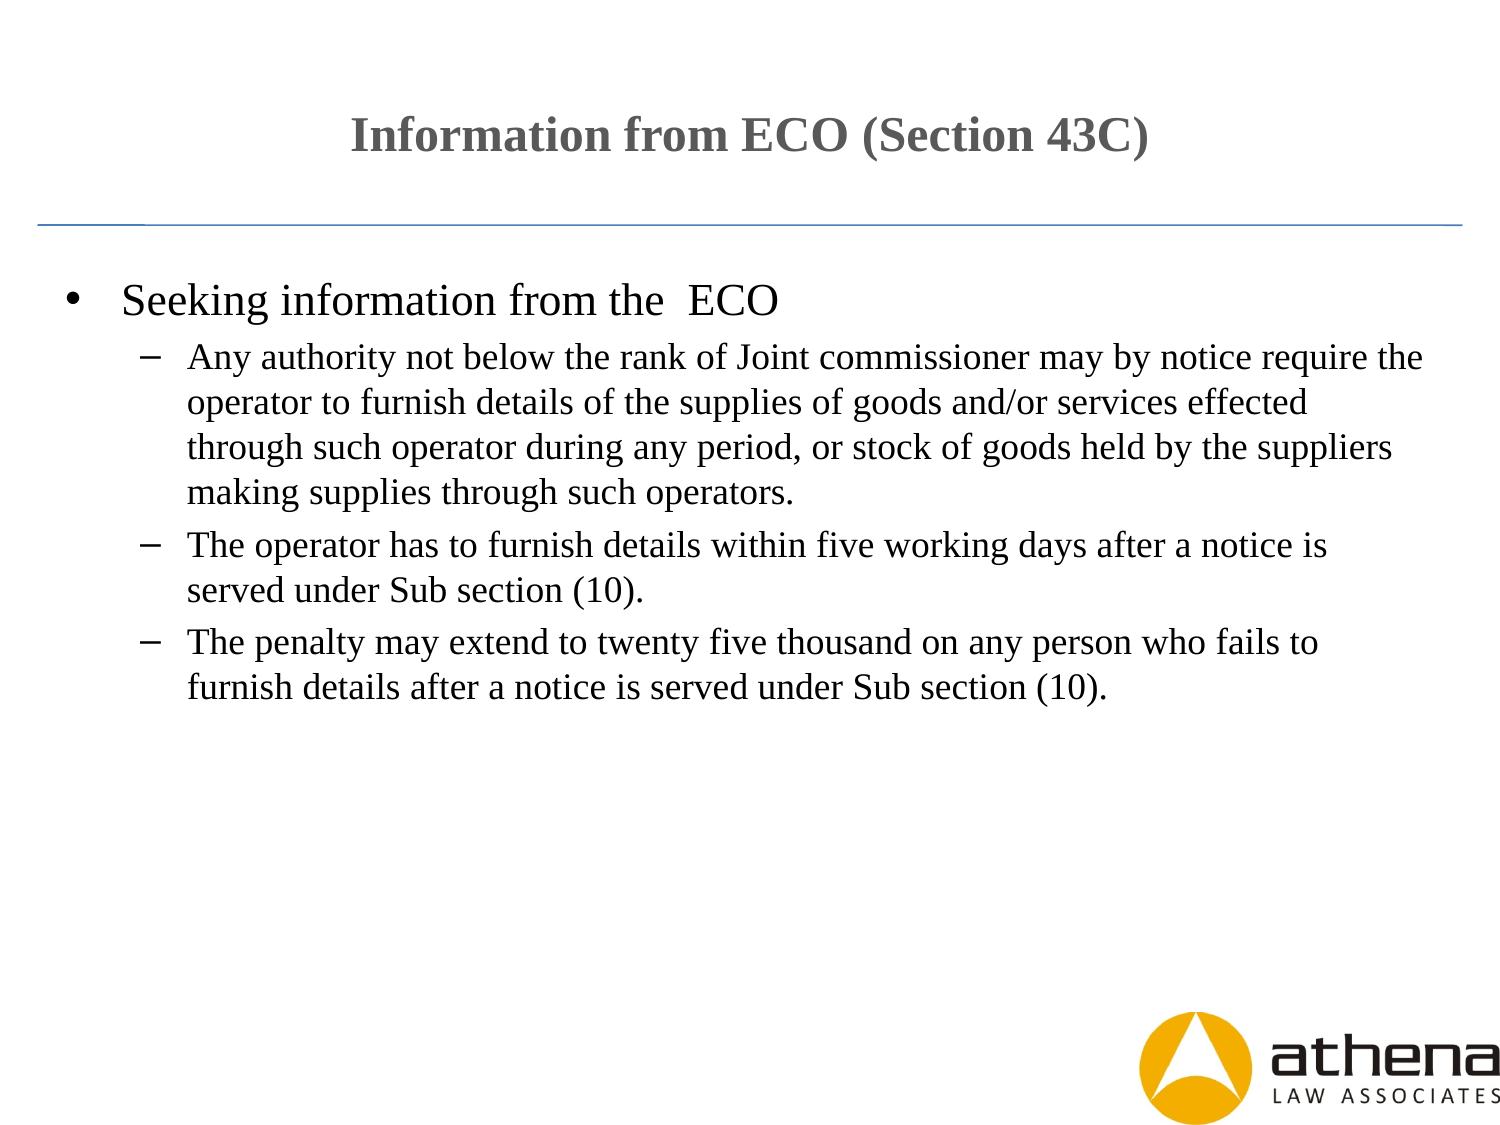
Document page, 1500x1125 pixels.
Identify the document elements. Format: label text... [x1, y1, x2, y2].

list Seeking information from the ECO Any authority not below the rank of Joint commissioner may by notice require the operator to furnish details of the supplies of goods and/or services effected through such operator during any period, or stock of goods held by the suppliers making supplies through such operators. The operator has to furnish details within five working days after a notice is served under Sub section (10). The penalty may extend to twenty five thousand on any person who fails to furnish details after a notice is served under Sub section (10). [50, 262, 1450, 1038]
title Information from ECO (Section 43C) [75, 62, 1425, 200]
picture [1139, 1012, 1500, 1125]
